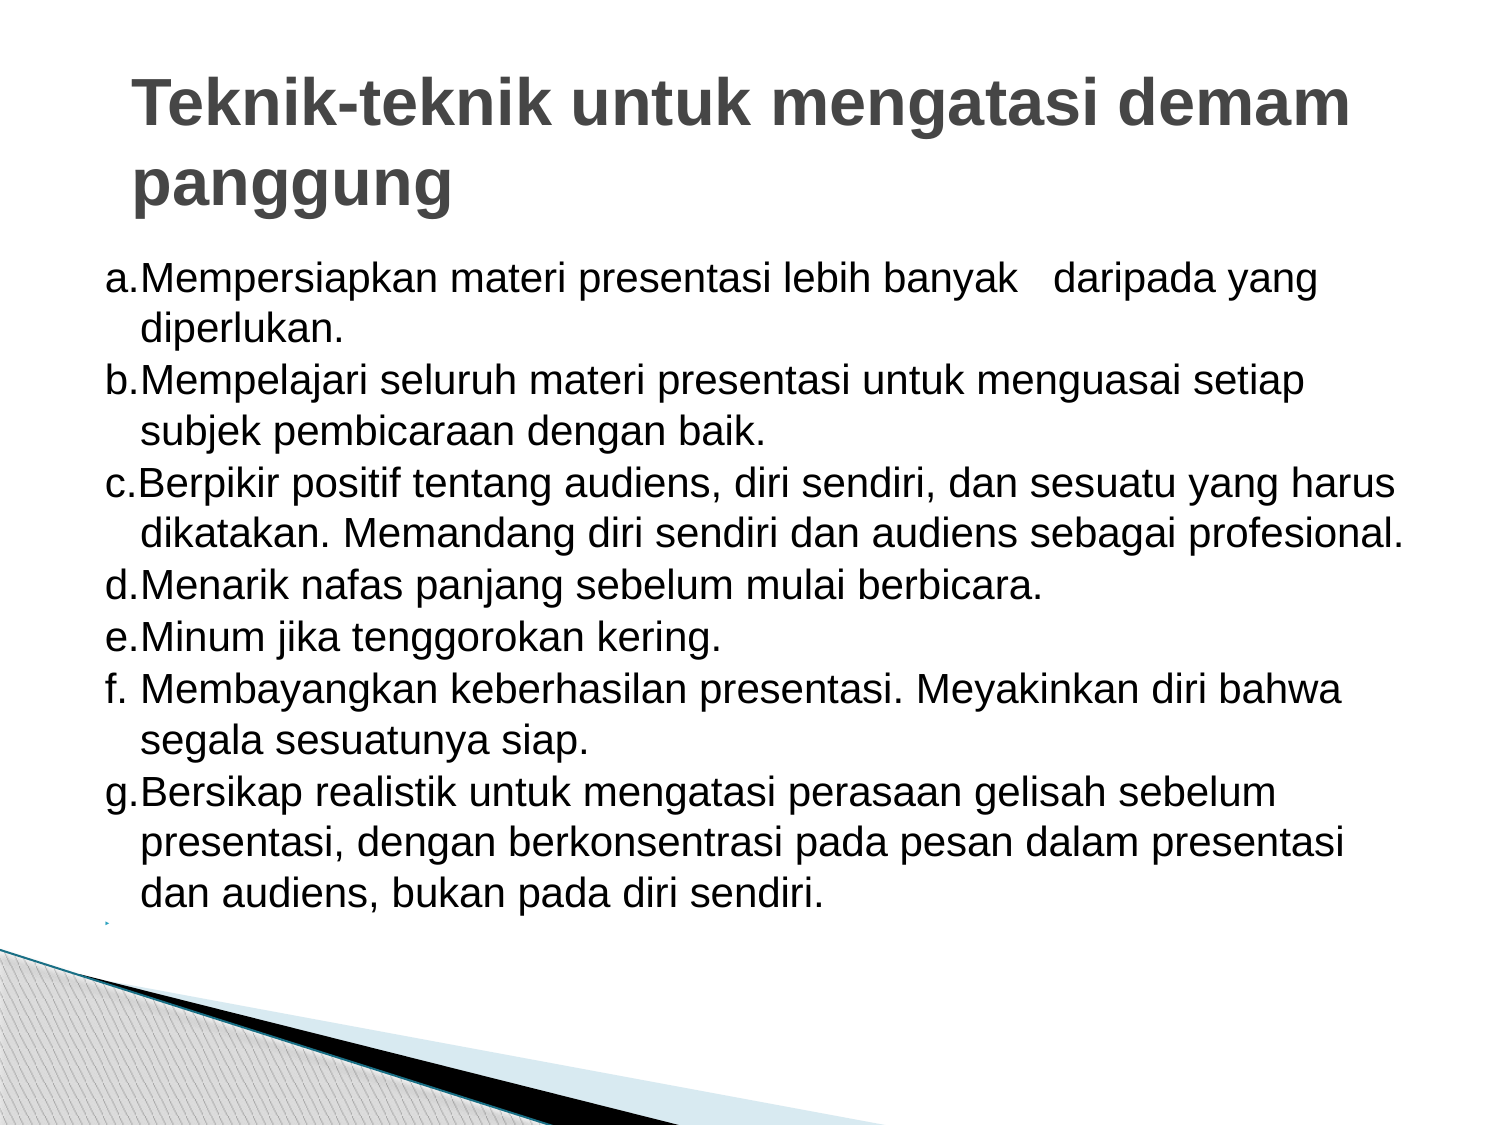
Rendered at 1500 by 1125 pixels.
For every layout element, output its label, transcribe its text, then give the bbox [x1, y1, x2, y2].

list a.Mempersiapkan materi presentasi lebih banyak daripada yang diperlukan. b.Mempelajari seluruh materi presentasi untuk menguasai setiap subjek pembicaraan dengan baik. c.Berpikir positif tentang audiens, diri sendiri, dan sesuatu yang harus dikatakan. Memandang diri sendiri dan audiens sebagai profesional. d.Menarik nafas panjang sebelum mulai berbicara. e.Minum jika tenggorokan kering. f. Membayangkan keberhasilan presentasi. Meyakinkan diri bahwa segala sesuatunya siap. g.Bersikap realistik untuk mengatasi perasaan gelisah sebelum presentasi, dengan berkonsentrasi pada pesan dalam presentasi dan audiens, bukan pada diri sendiri. [75, 243, 1425, 986]
title Teknik-teknik untuk mengatasi demam panggung [117, 45, 1425, 233]
